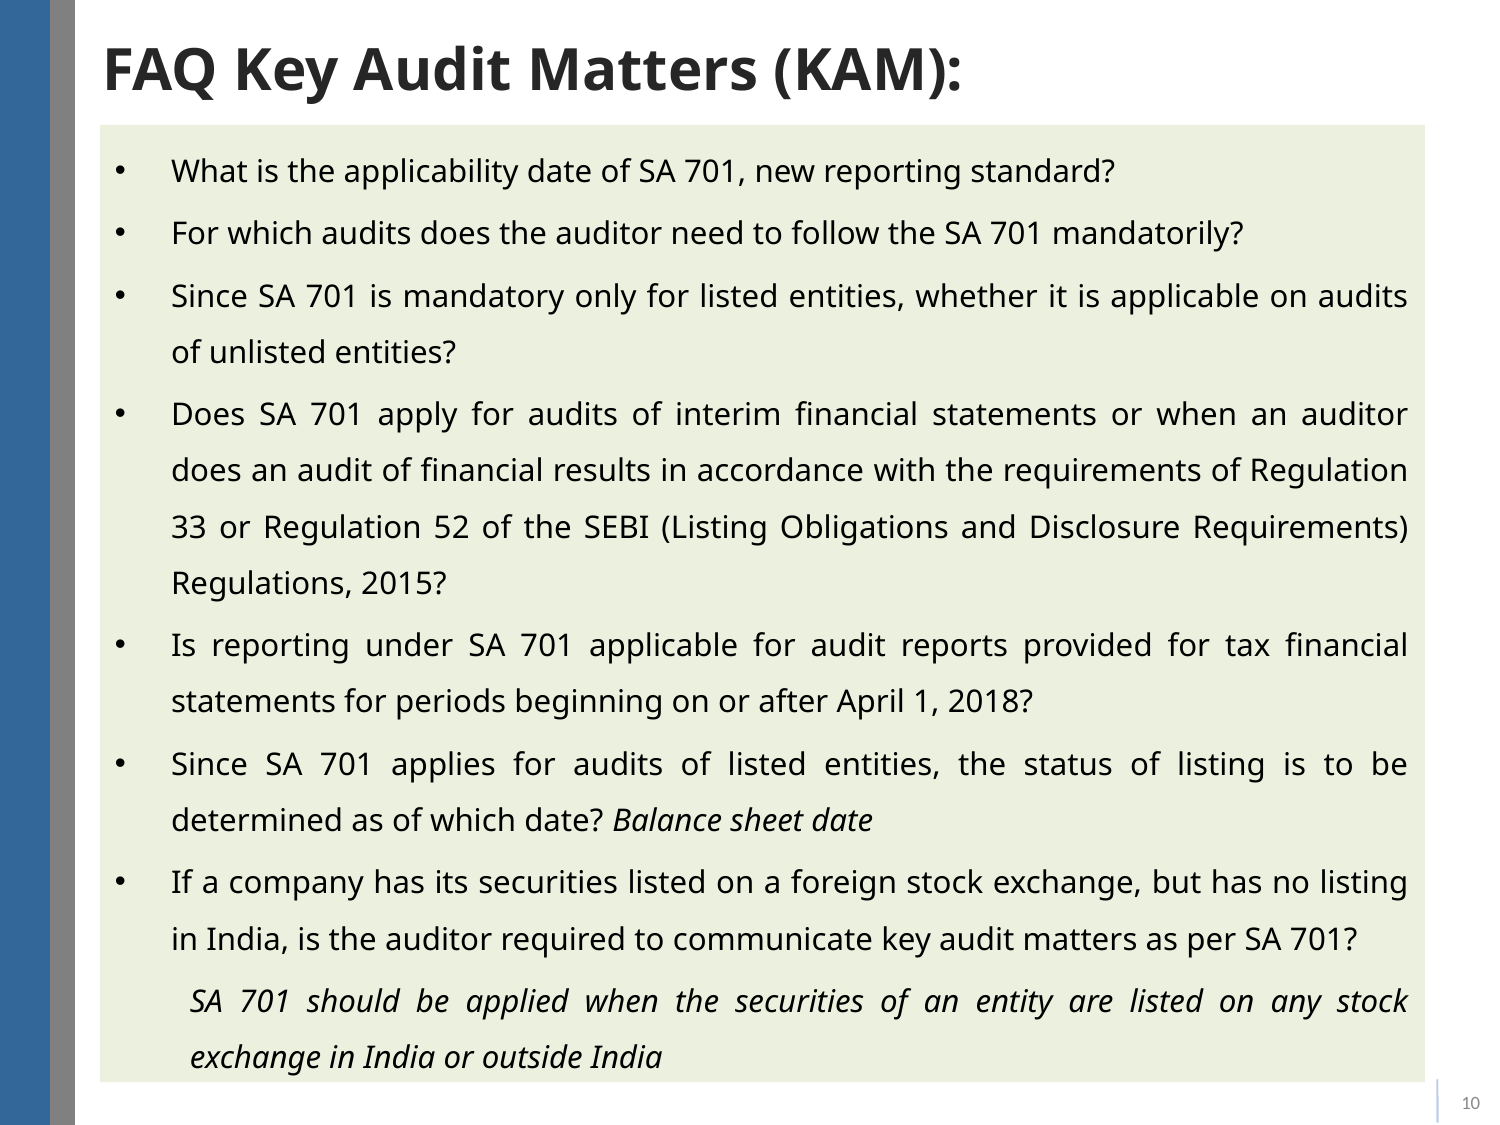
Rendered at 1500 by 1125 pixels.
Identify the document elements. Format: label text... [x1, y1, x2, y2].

title FAQ Key Audit Matters (KAM): [87, 24, 1413, 143]
slide_number 10 [1437, 1079, 1496, 1125]
text_box What is the applicability date of SA 701, new reporting standard? For which audits does the auditor need to follow the SA 701 mandatorily? Since SA 701 is mandatory only for listed entities, whether it is applicable on audits of unlisted entities? Does SA 701 apply for audits of interim financial statements or when an auditor does an audit of financial results in accordance with the requirements of Regulation 33 or Regulation 52 of the SEBI (Listing Obligations and Disclosure Requirements) Regulations, 2015? Is reporting under SA 701 applicable for audit reports provided for tax financial statements for periods beginning on or after April 1, 2018? Since SA 701 applies for audits of listed entities, the status of listing is to be determined as of which date? Balance sheet date If a company has its securities listed on a foreign stock exchange, but has no listing in India, is the auditor required to communicate key audit matters as per SA 701? SA 701 should be applied when the securities of an entity are listed on any stock exchange in India or outside India [99, 124, 1425, 1083]
